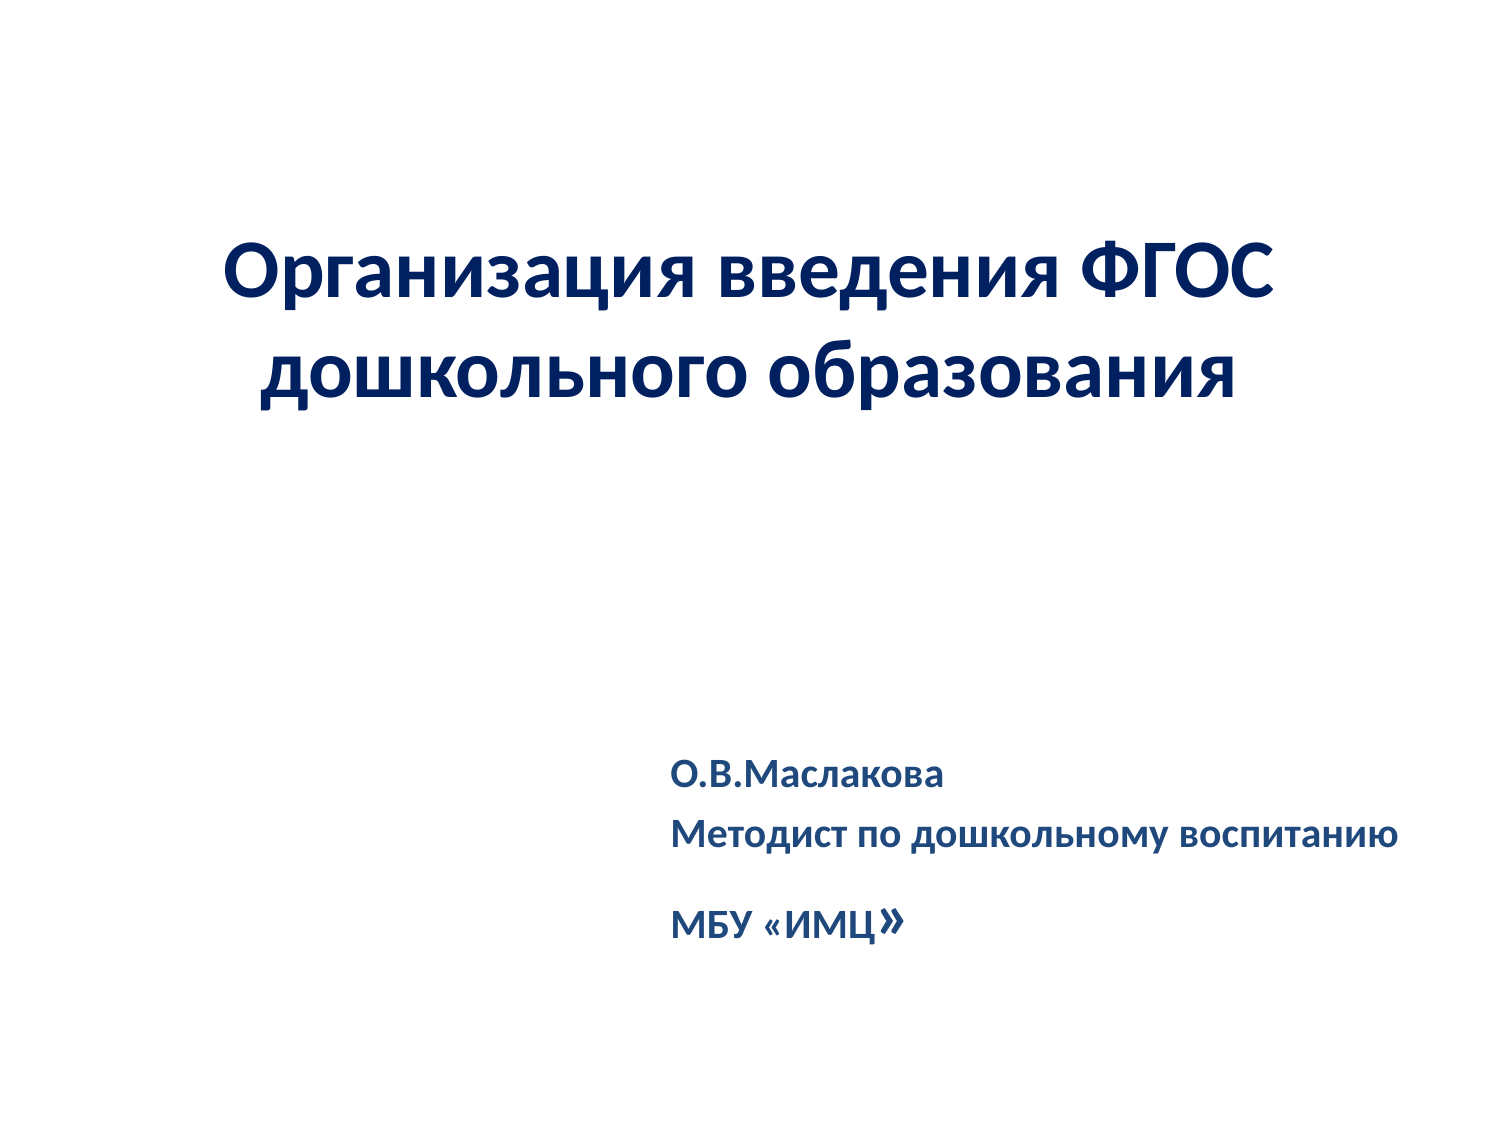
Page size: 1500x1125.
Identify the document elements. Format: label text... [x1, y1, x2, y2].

title Организация введения ФГОС дошкольного образования [112, 42, 1388, 587]
subtitle О.В.Маслакова Методист по дошкольному воспитанию МБУ «ИМЦ» [655, 727, 1500, 1016]
